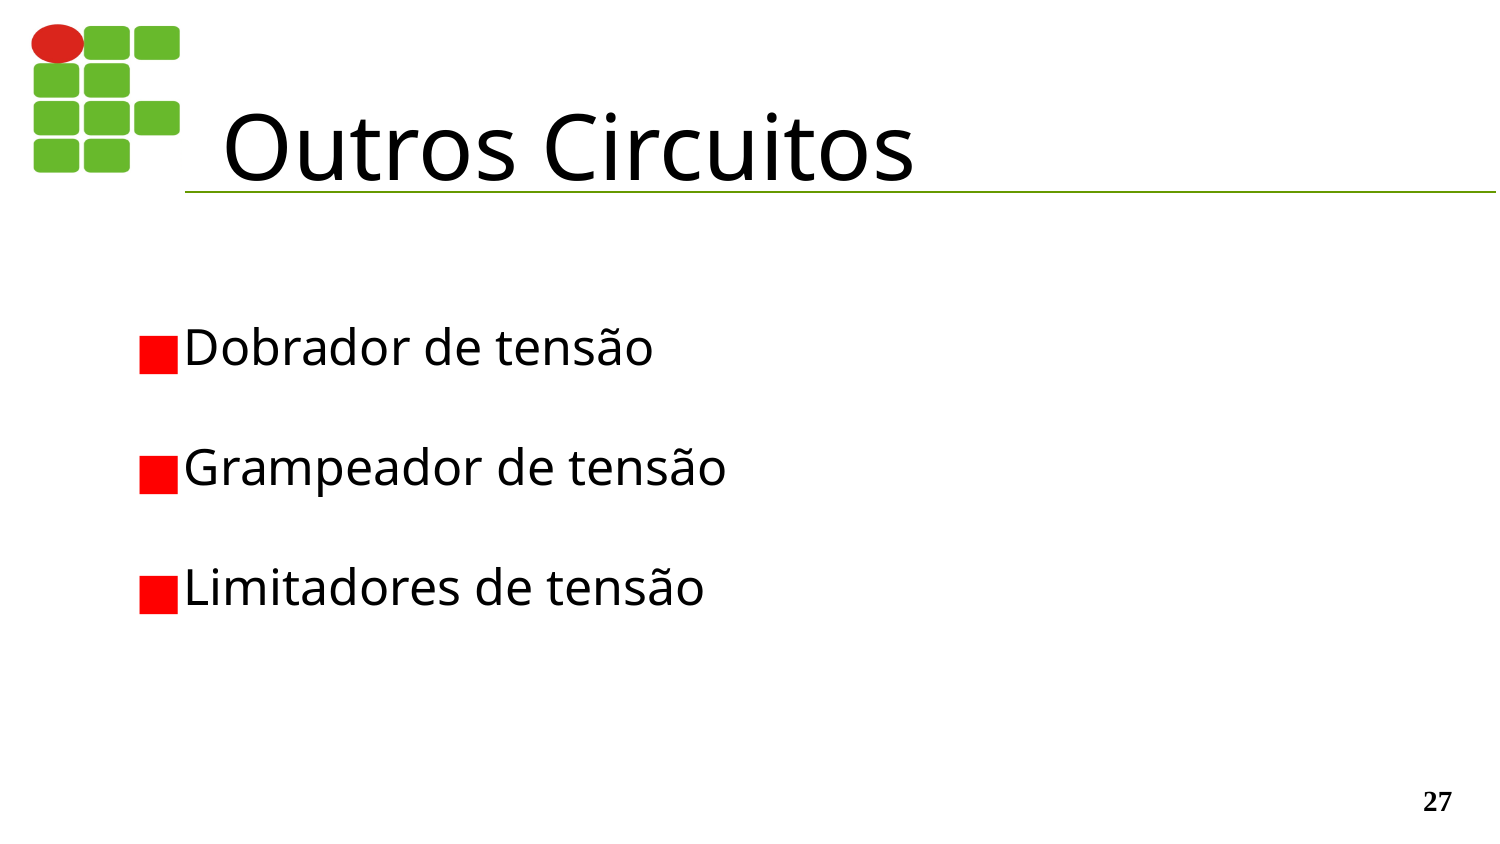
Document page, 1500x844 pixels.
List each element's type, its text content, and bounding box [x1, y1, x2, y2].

picture [29, 23, 182, 174]
title Outros Circuitos [206, 26, 1468, 207]
list Dobrador de tensão Grampeador de tensão Limitadores de tensão [46, 248, 1469, 774]
text_box ‹#› [1155, 774, 1468, 825]
